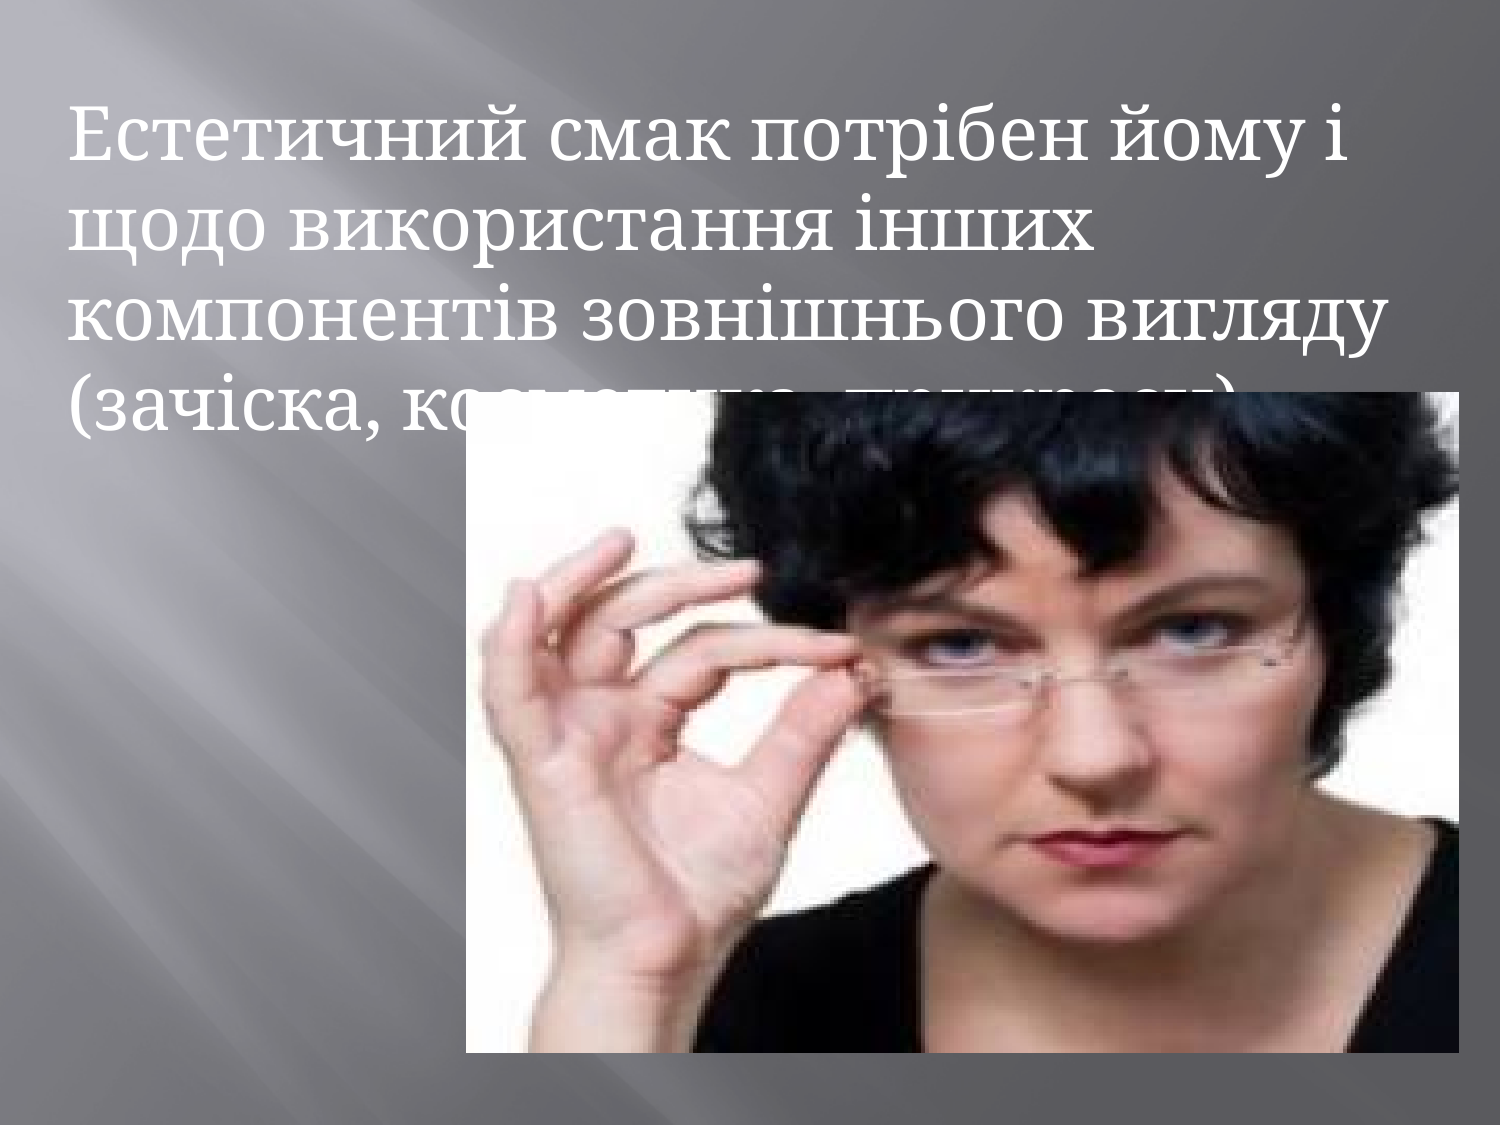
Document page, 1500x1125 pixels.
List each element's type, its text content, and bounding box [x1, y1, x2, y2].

list Естетичний смак потрібен йому і щодо використання інших компонентів зовнішнього вигляду (зачіска, косметика, прикраси). [53, 78, 1425, 1005]
picture [466, 392, 1459, 1053]
